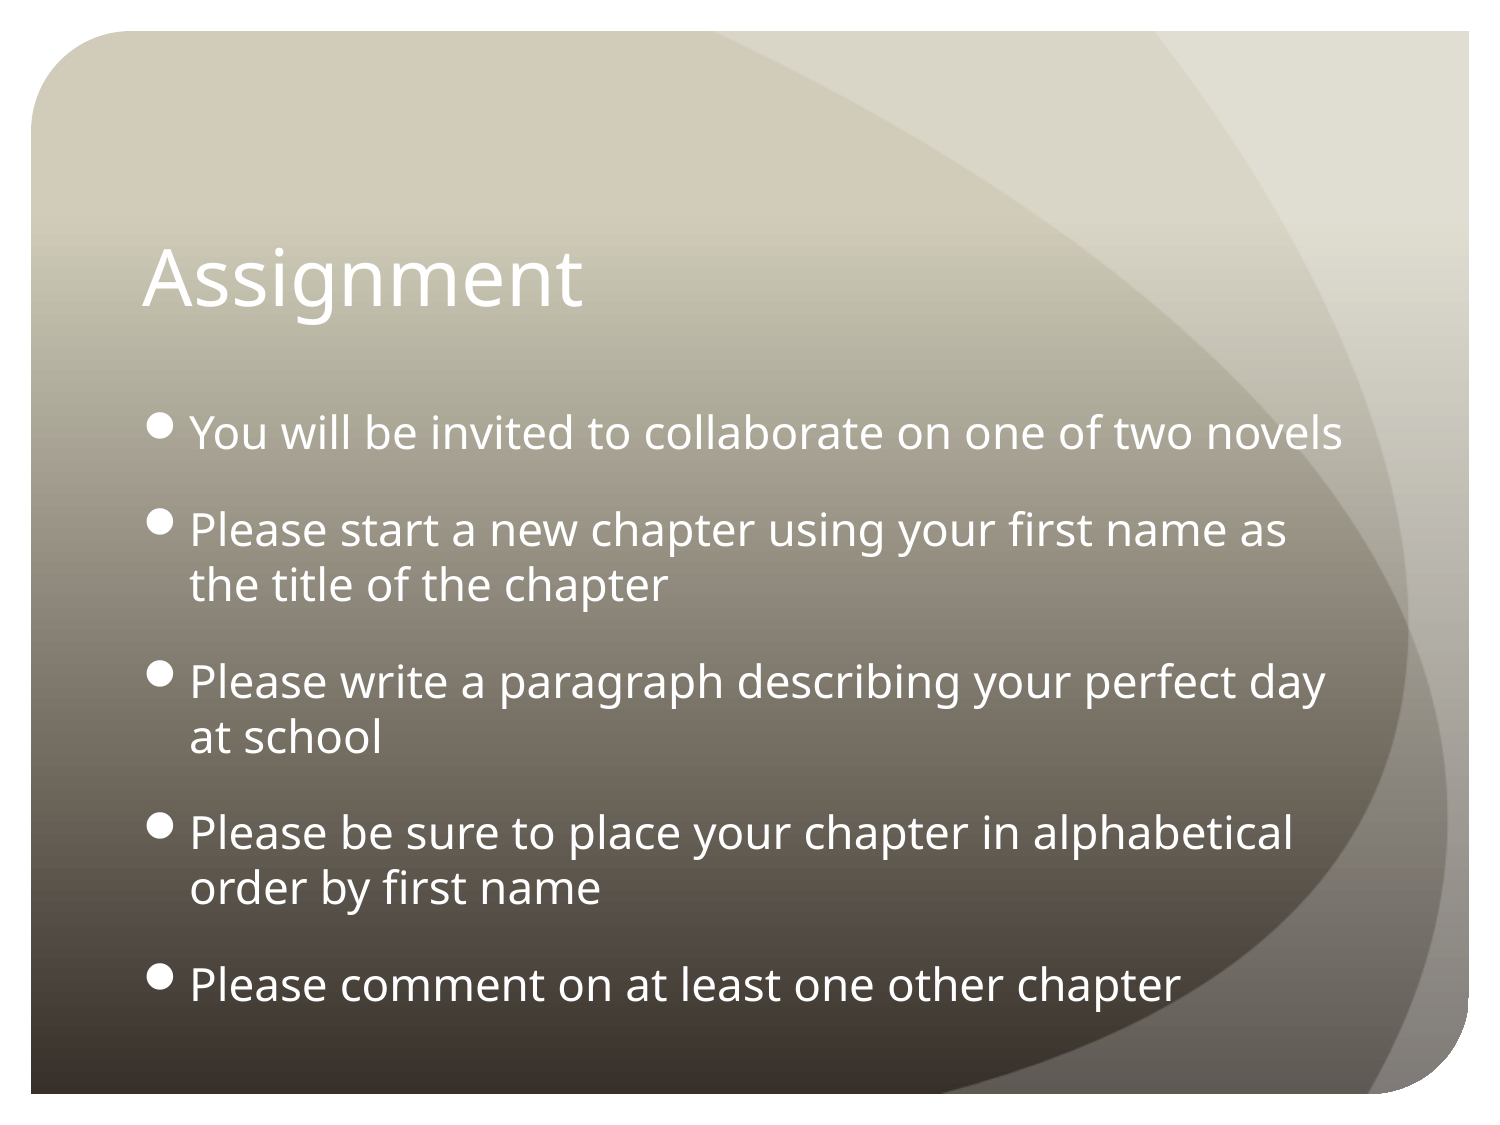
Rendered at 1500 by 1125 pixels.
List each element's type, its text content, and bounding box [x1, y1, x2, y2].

list You will be invited to collaborate on one of two novels Please start a new chapter using your first name as the title of the chapter Please write a paragraph describing your perfect day at school Please be sure to place your chapter in alphabetical order by first name Please comment on at least one other chapter [127, 396, 1372, 1071]
title Assignment [127, 158, 1372, 331]
picture [24, 30, 1473, 1094]
